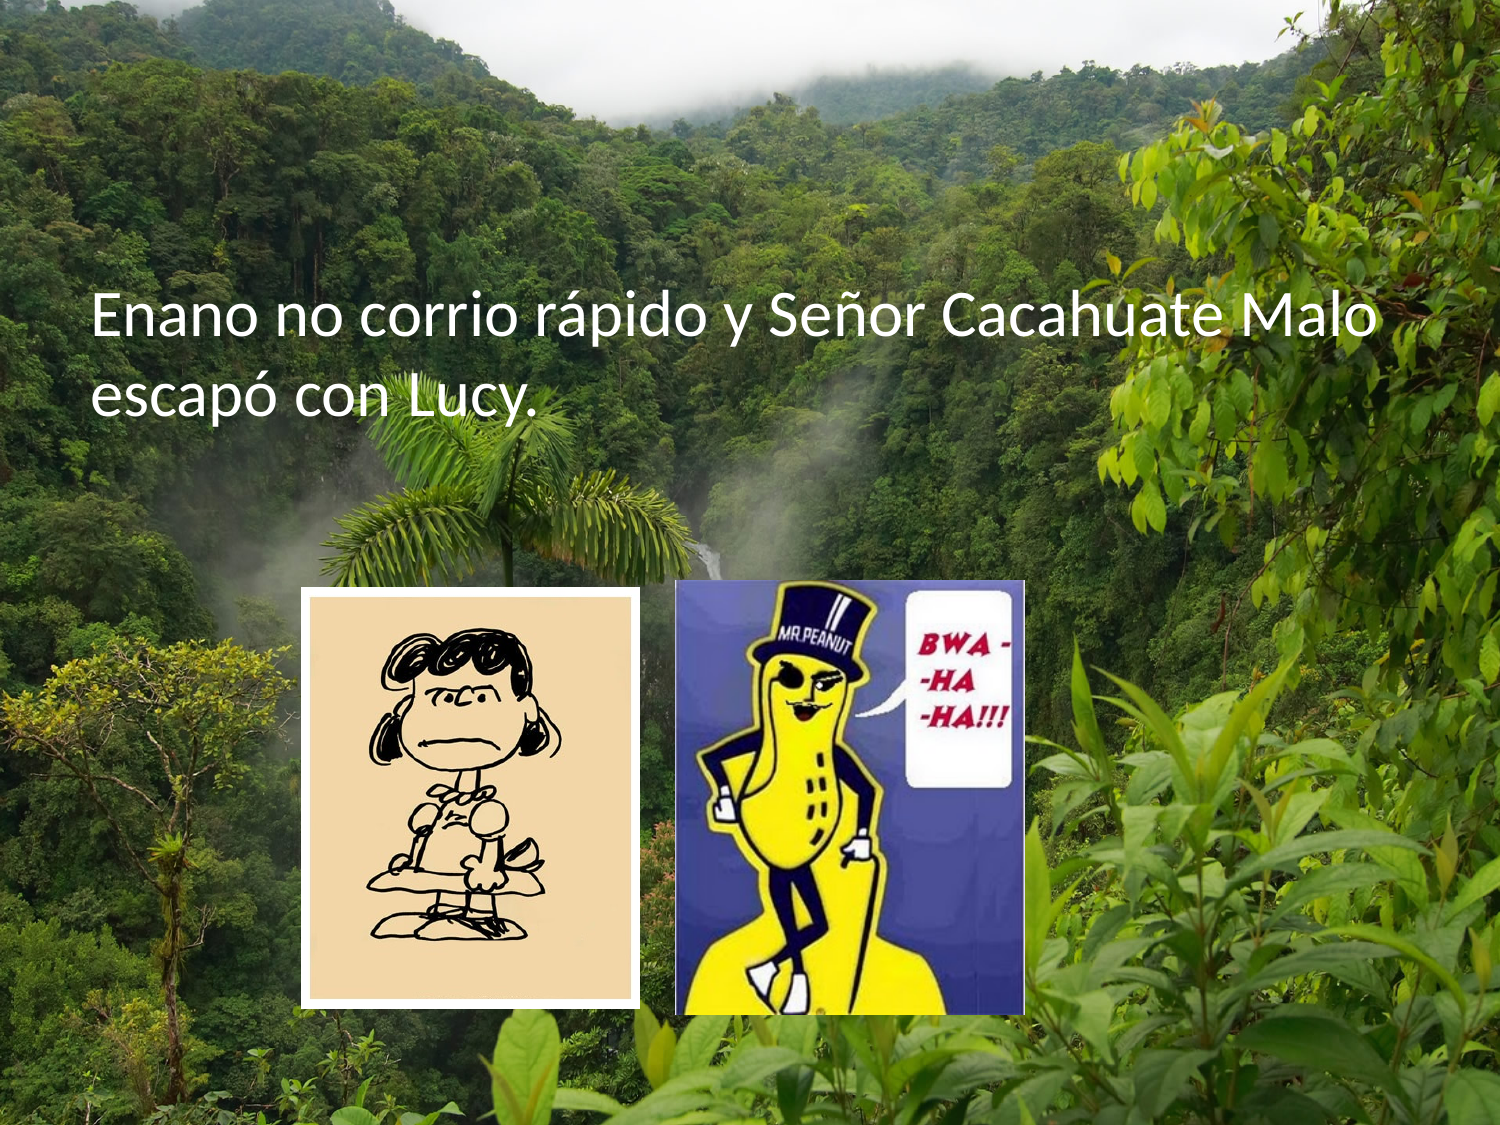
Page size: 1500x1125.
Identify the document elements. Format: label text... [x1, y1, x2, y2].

picture [0, 0, 1500, 1125]
list Enano no corrio rápido y Señor Cacahuate Malo escapó con Lucy. [75, 262, 1425, 1005]
